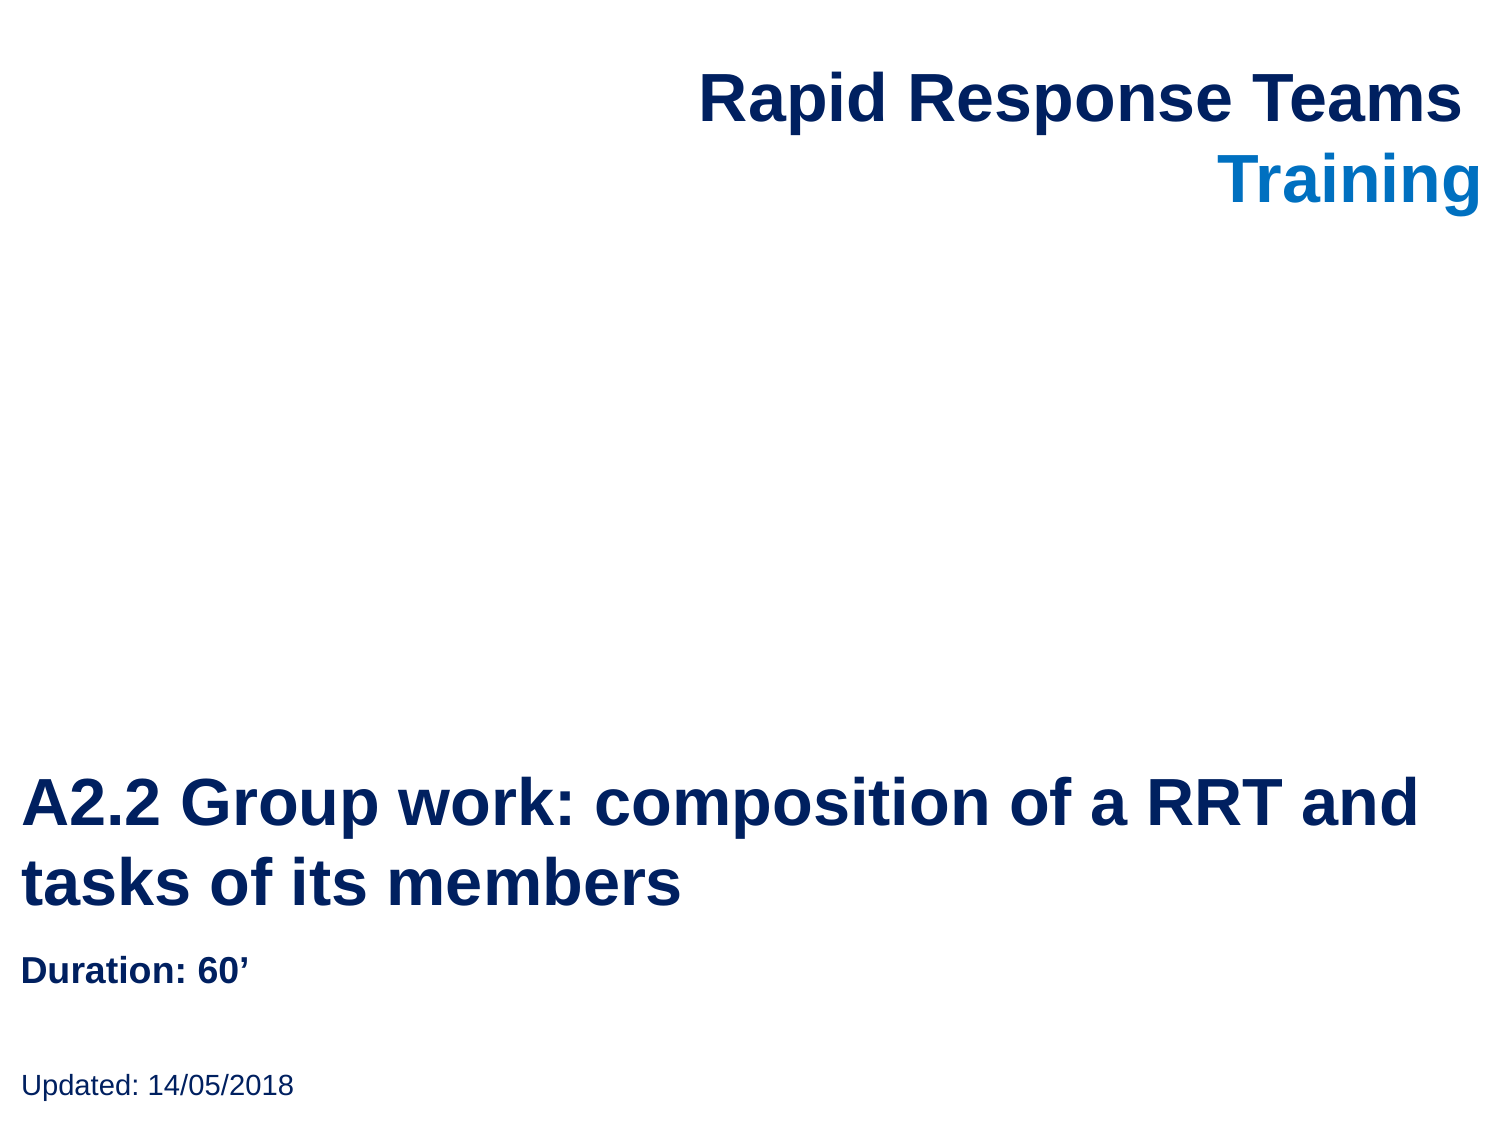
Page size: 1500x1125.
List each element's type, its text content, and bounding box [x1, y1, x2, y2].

text_box Updated: 14/05/2018 [6, 1058, 310, 1109]
text_box Duration: 60’ [5, 938, 420, 999]
title Rapid Response Teams Training [608, 14, 1499, 256]
subtitle A2.2 Group work: composition of a RRT and tasks of its members [5, 751, 1489, 858]
